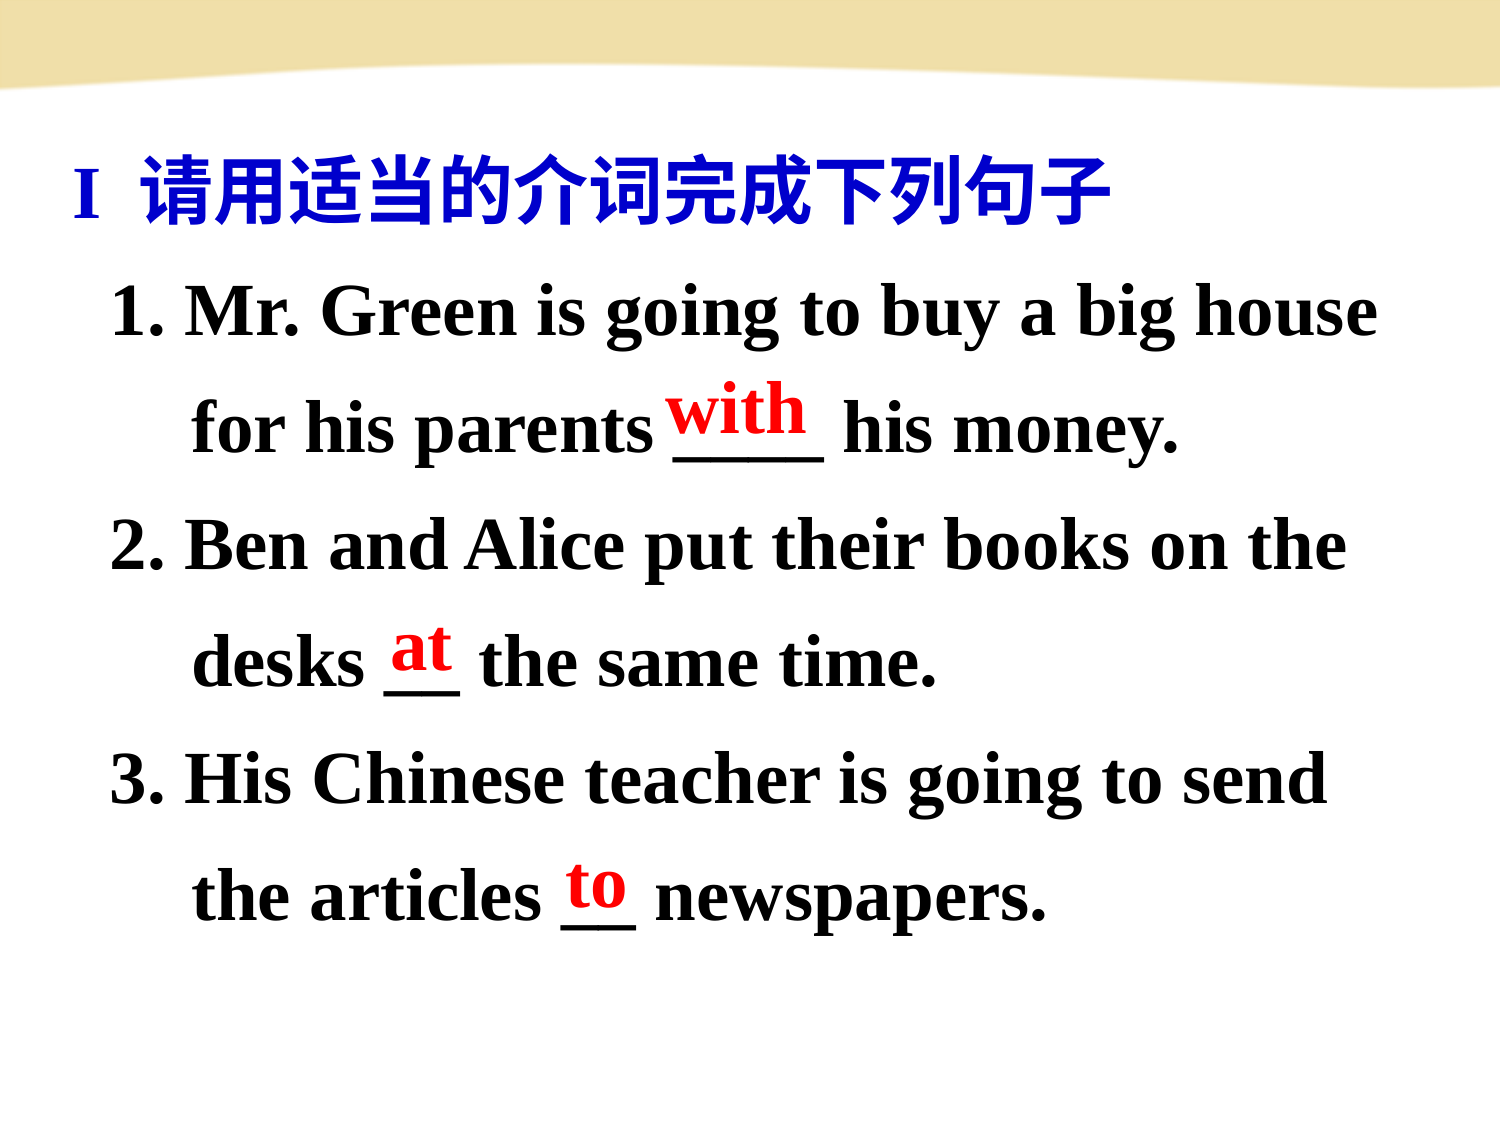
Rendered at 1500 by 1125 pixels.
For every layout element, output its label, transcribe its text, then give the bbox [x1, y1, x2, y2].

picture [0, 0, 1500, 1125]
text_box to [550, 824, 643, 930]
text_box at [375, 588, 468, 693]
text_box with [650, 350, 842, 456]
text_box I 请用适当的介词完成下列句子 1. Mr. Green is going to buy a big house for his parents ____ his money. 2. Ben and Alice put their books on the desks __ the same time. 3. His Chinese teacher is going to send the articles __ newspapers. [57, 108, 1416, 943]
